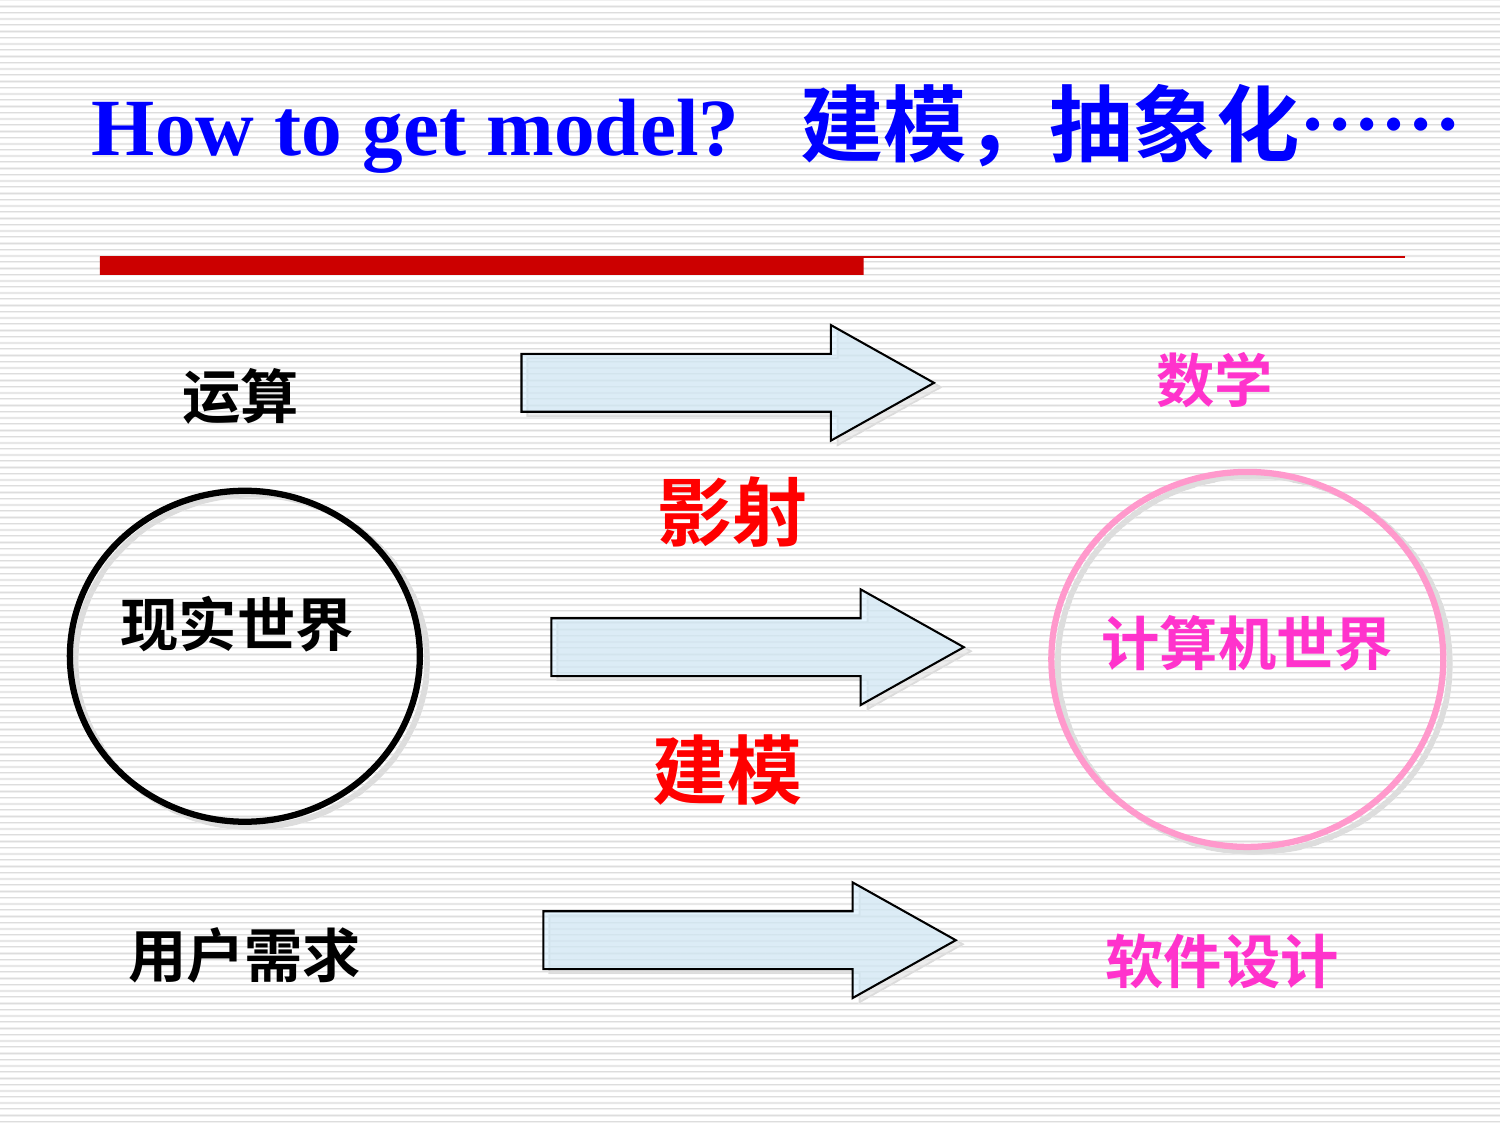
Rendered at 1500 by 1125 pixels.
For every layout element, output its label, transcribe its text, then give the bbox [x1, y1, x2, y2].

text_box 运算 [167, 324, 314, 438]
text_box [551, 589, 964, 706]
text_box [543, 882, 956, 999]
text_box [1051, 471, 1444, 847]
text_box How to get model? 建模，抽象化…… [76, 45, 1500, 199]
text_box 数学 [1141, 309, 1288, 422]
text_box 影射 [642, 422, 822, 563]
picture [0, 0, 1500, 1125]
text_box 用户需求 [113, 883, 377, 997]
text_box 软件设计 [1090, 889, 1354, 1003]
text_box [69, 490, 420, 822]
text_box [521, 325, 935, 441]
text_box 建模 [637, 680, 818, 822]
